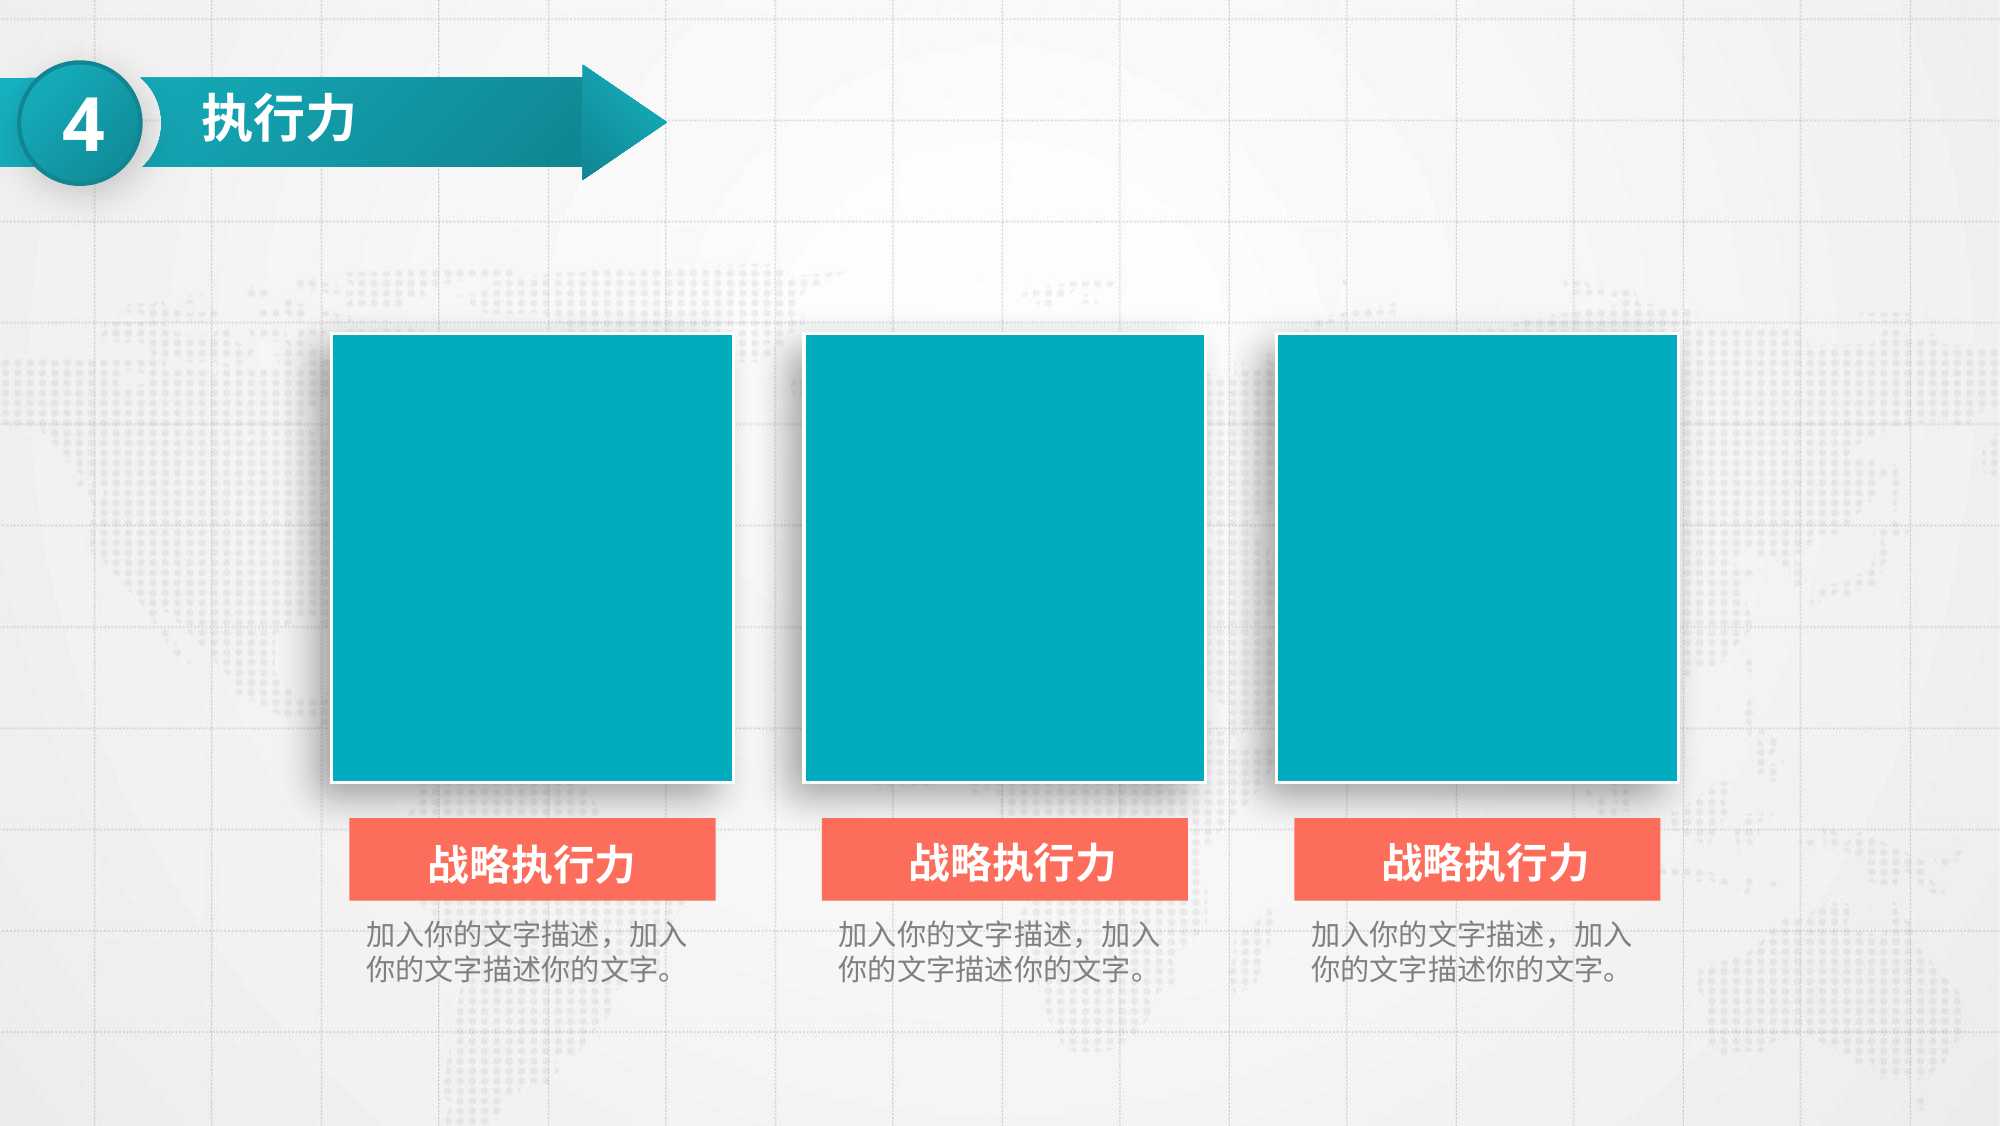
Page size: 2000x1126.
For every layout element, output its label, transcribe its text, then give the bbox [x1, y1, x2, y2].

text_box 战略执行力 [384, 838, 681, 881]
text_box [55, 180, 104, 185]
text_box 战略执行力 [1337, 836, 1634, 878]
text_box 加入你的文字描述，加入你的文字描述你的文字。 [823, 916, 1177, 976]
text_box 加入你的文字描述，加入你的文字描述你的文字。 [1296, 916, 1650, 976]
text_box [331, 332, 734, 783]
text_box [348, 817, 717, 902]
text_box [821, 817, 1189, 902]
picture [0, 0, 2000, 1126]
text_box 加入你的文字描述，加入你的文字描述你的文字。 [351, 916, 705, 976]
text_box 战略执行力 [864, 836, 1162, 878]
text_box [1293, 817, 1661, 902]
text_box [1276, 332, 1679, 783]
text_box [0, 64, 667, 180]
text_box [803, 332, 1207, 783]
